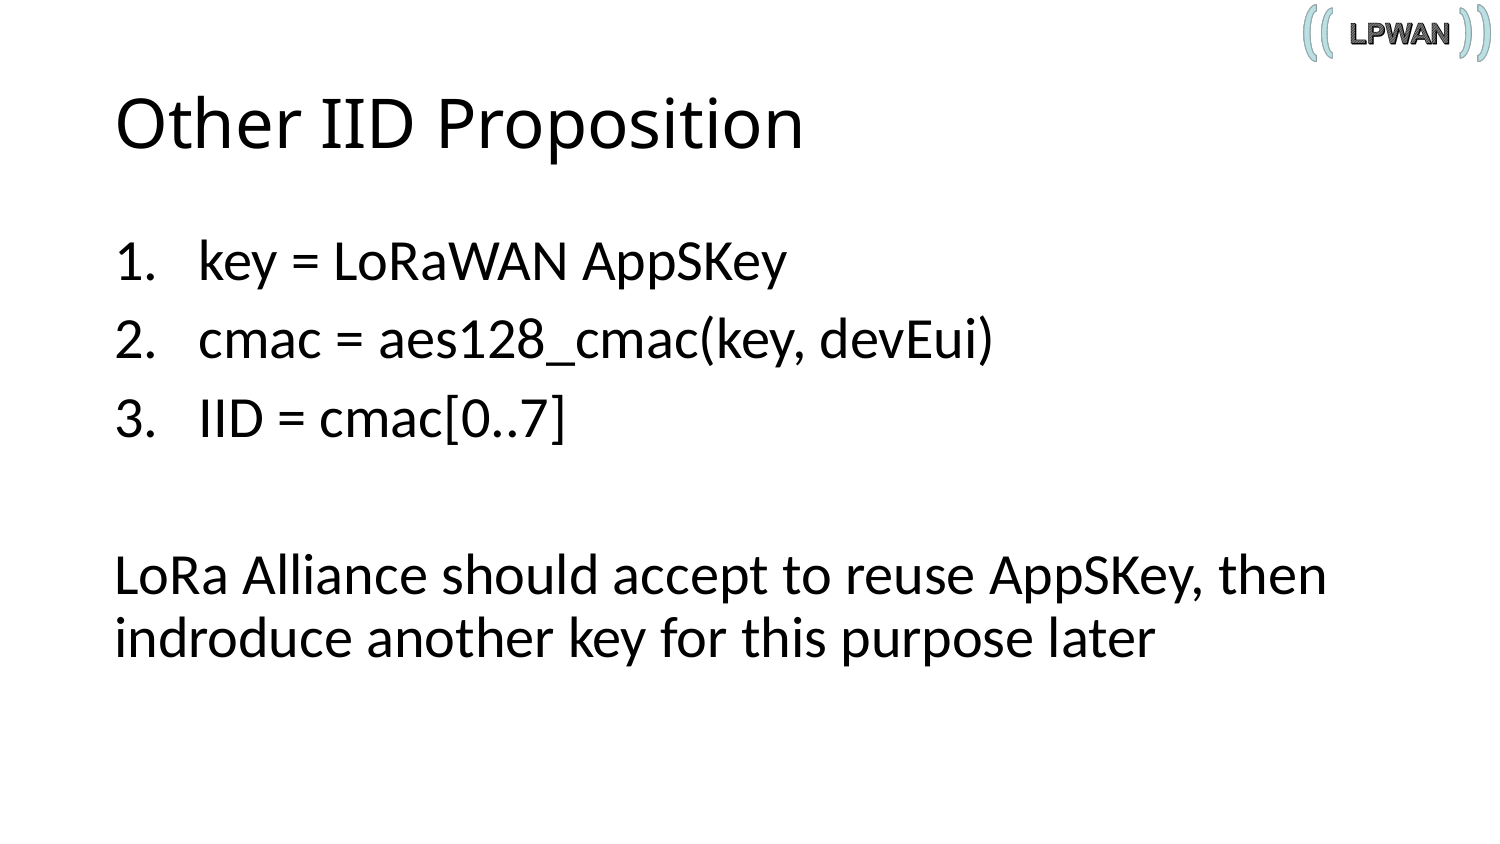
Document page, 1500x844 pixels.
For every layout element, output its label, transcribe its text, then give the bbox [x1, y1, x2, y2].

list key = LoRaWAN AppSKey cmac = aes128_cmac(key, devEui) IID = cmac[0..7] LoRa Alliance should accept to reuse AppSKey, then indroduce another key for this purpose later [103, 224, 1397, 760]
picture [1303, 4, 1491, 62]
title Other IID Proposition [103, 44, 1397, 208]
